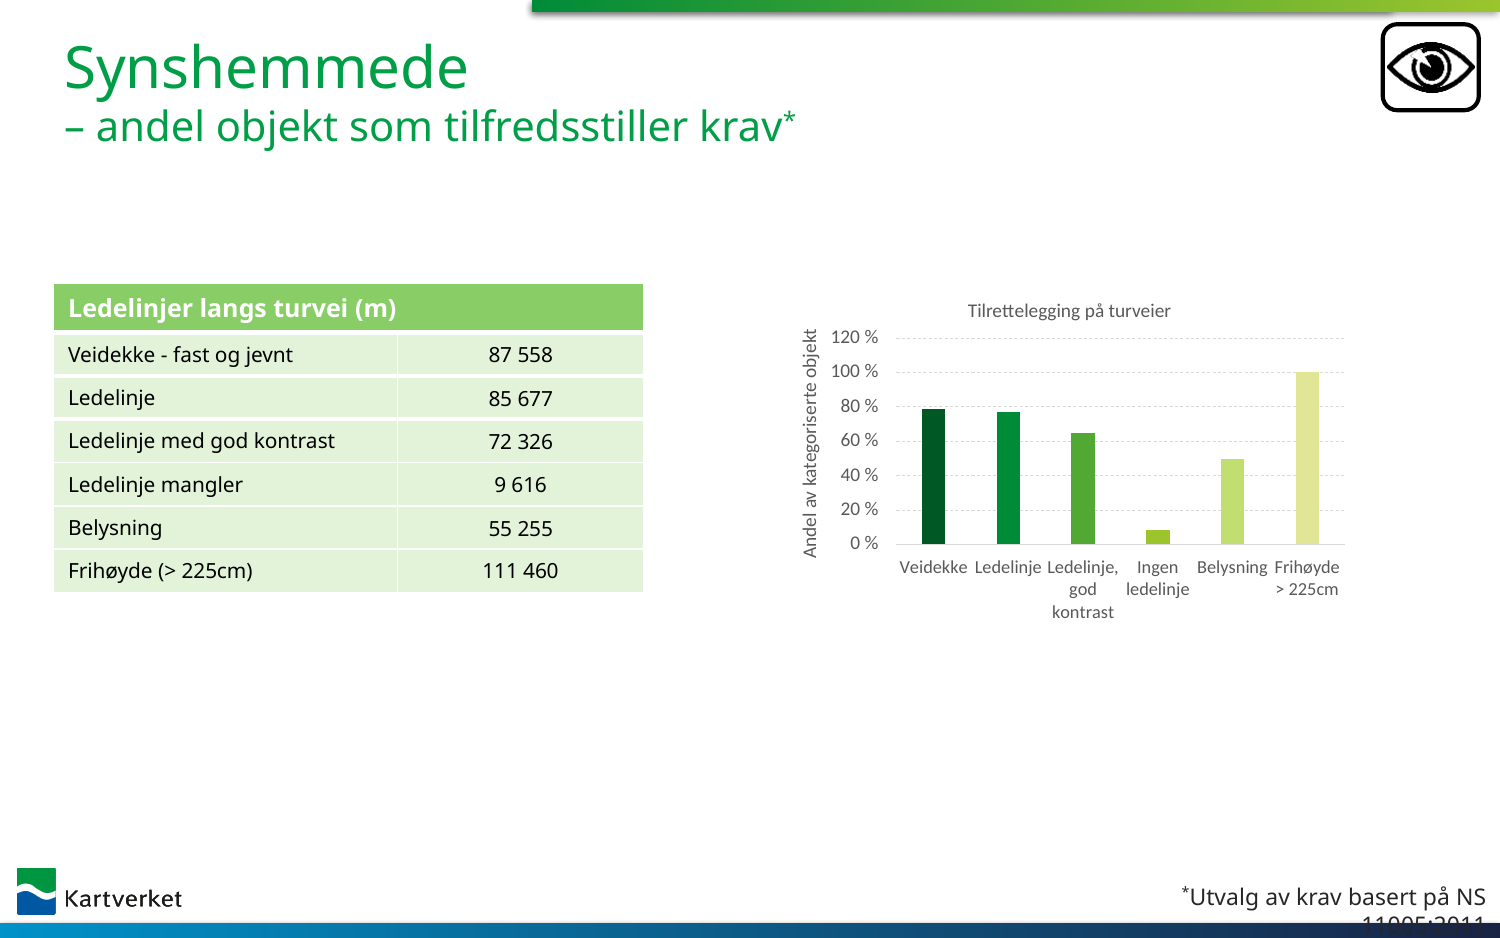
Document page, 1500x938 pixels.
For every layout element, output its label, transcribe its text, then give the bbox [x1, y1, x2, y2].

table_cell Ledelinje mangler [54, 463, 397, 505]
table_cell Belysning [54, 507, 397, 548]
table_header Ledelinjer langs turvei (m) [54, 284, 643, 330]
table_cell Ledelinje [54, 378, 397, 417]
table_cell Frihøyde (> 225cm) [54, 550, 397, 592]
table_cell Ledelinje med god kontrast [54, 421, 397, 462]
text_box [1382, 24, 1480, 111]
text_box Synshemmede – andel objekt som tilfredsstiller krav* [49, 24, 1431, 158]
table_cell 111 460 [398, 550, 643, 592]
text_box *Utvalg av krav basert på NS 11005:2011 [1068, 873, 1500, 938]
table_cell 55 255 [398, 507, 643, 548]
table_cell 9 616 [398, 463, 643, 505]
picture [791, 291, 1348, 630]
table_cell 72 326 [398, 421, 643, 462]
table_cell 87 558 [398, 335, 643, 374]
table_cell Veidekke - fast og jevnt [54, 335, 397, 374]
table_cell 85 677 [398, 378, 643, 417]
